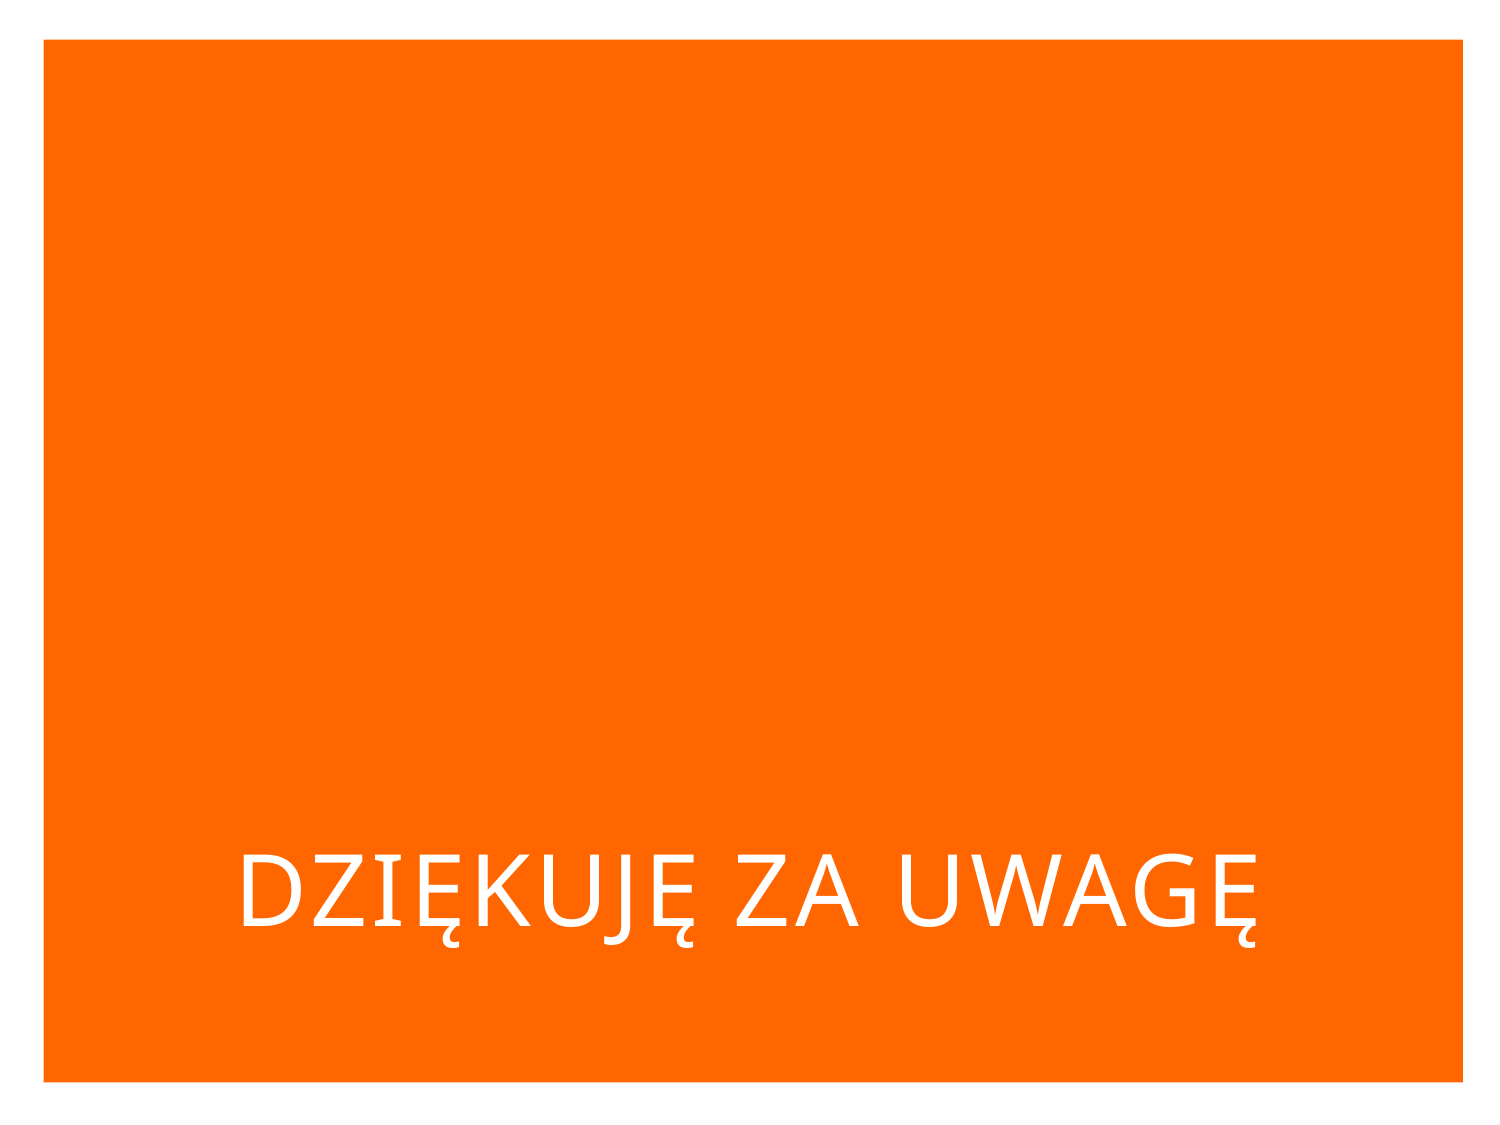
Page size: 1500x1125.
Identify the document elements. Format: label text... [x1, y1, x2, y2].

title Dziękuję za uwagę [219, 208, 1310, 953]
